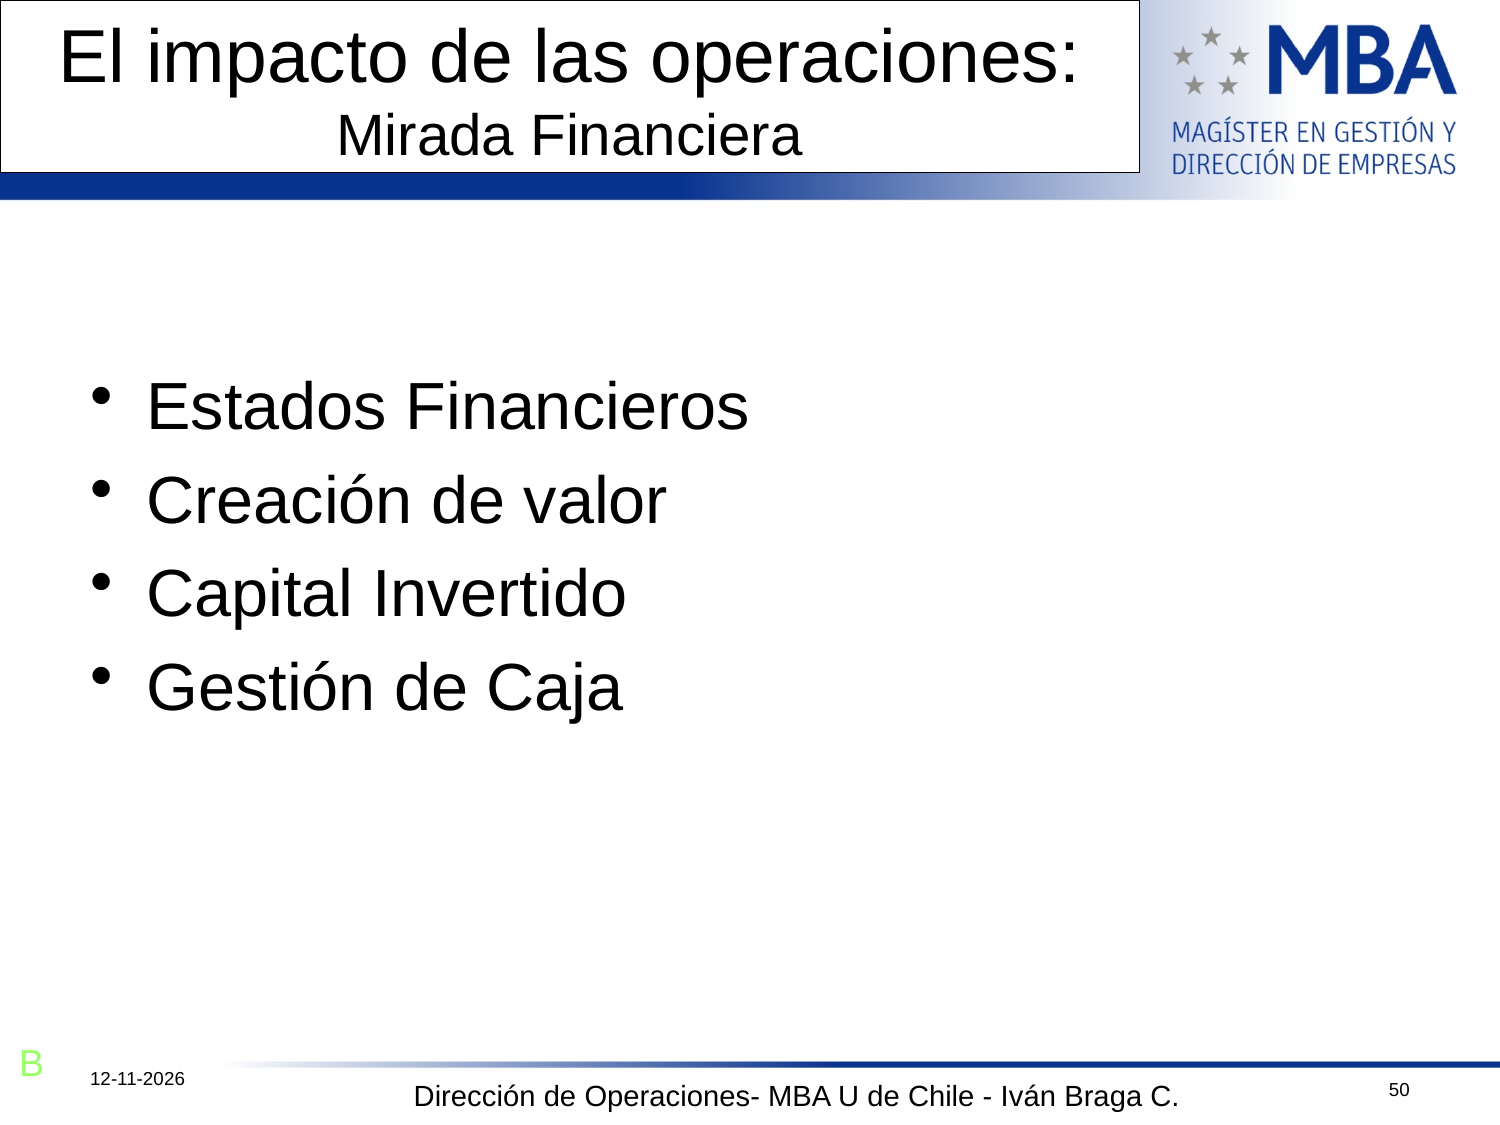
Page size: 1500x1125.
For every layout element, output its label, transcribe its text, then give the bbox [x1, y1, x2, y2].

list Estados Financieros Creación de valor Capital Invertido Gestión de Caja [75, 262, 1425, 1005]
text_box B [4, 1031, 60, 1092]
title El impacto de las operaciones: Mirada Financiera [0, 0, 1140, 173]
footer [501, 1070, 1034, 1125]
slide_number 50 [1234, 1070, 1426, 1125]
picture [0, 0, 1500, 1125]
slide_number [74, 1058, 426, 1103]
